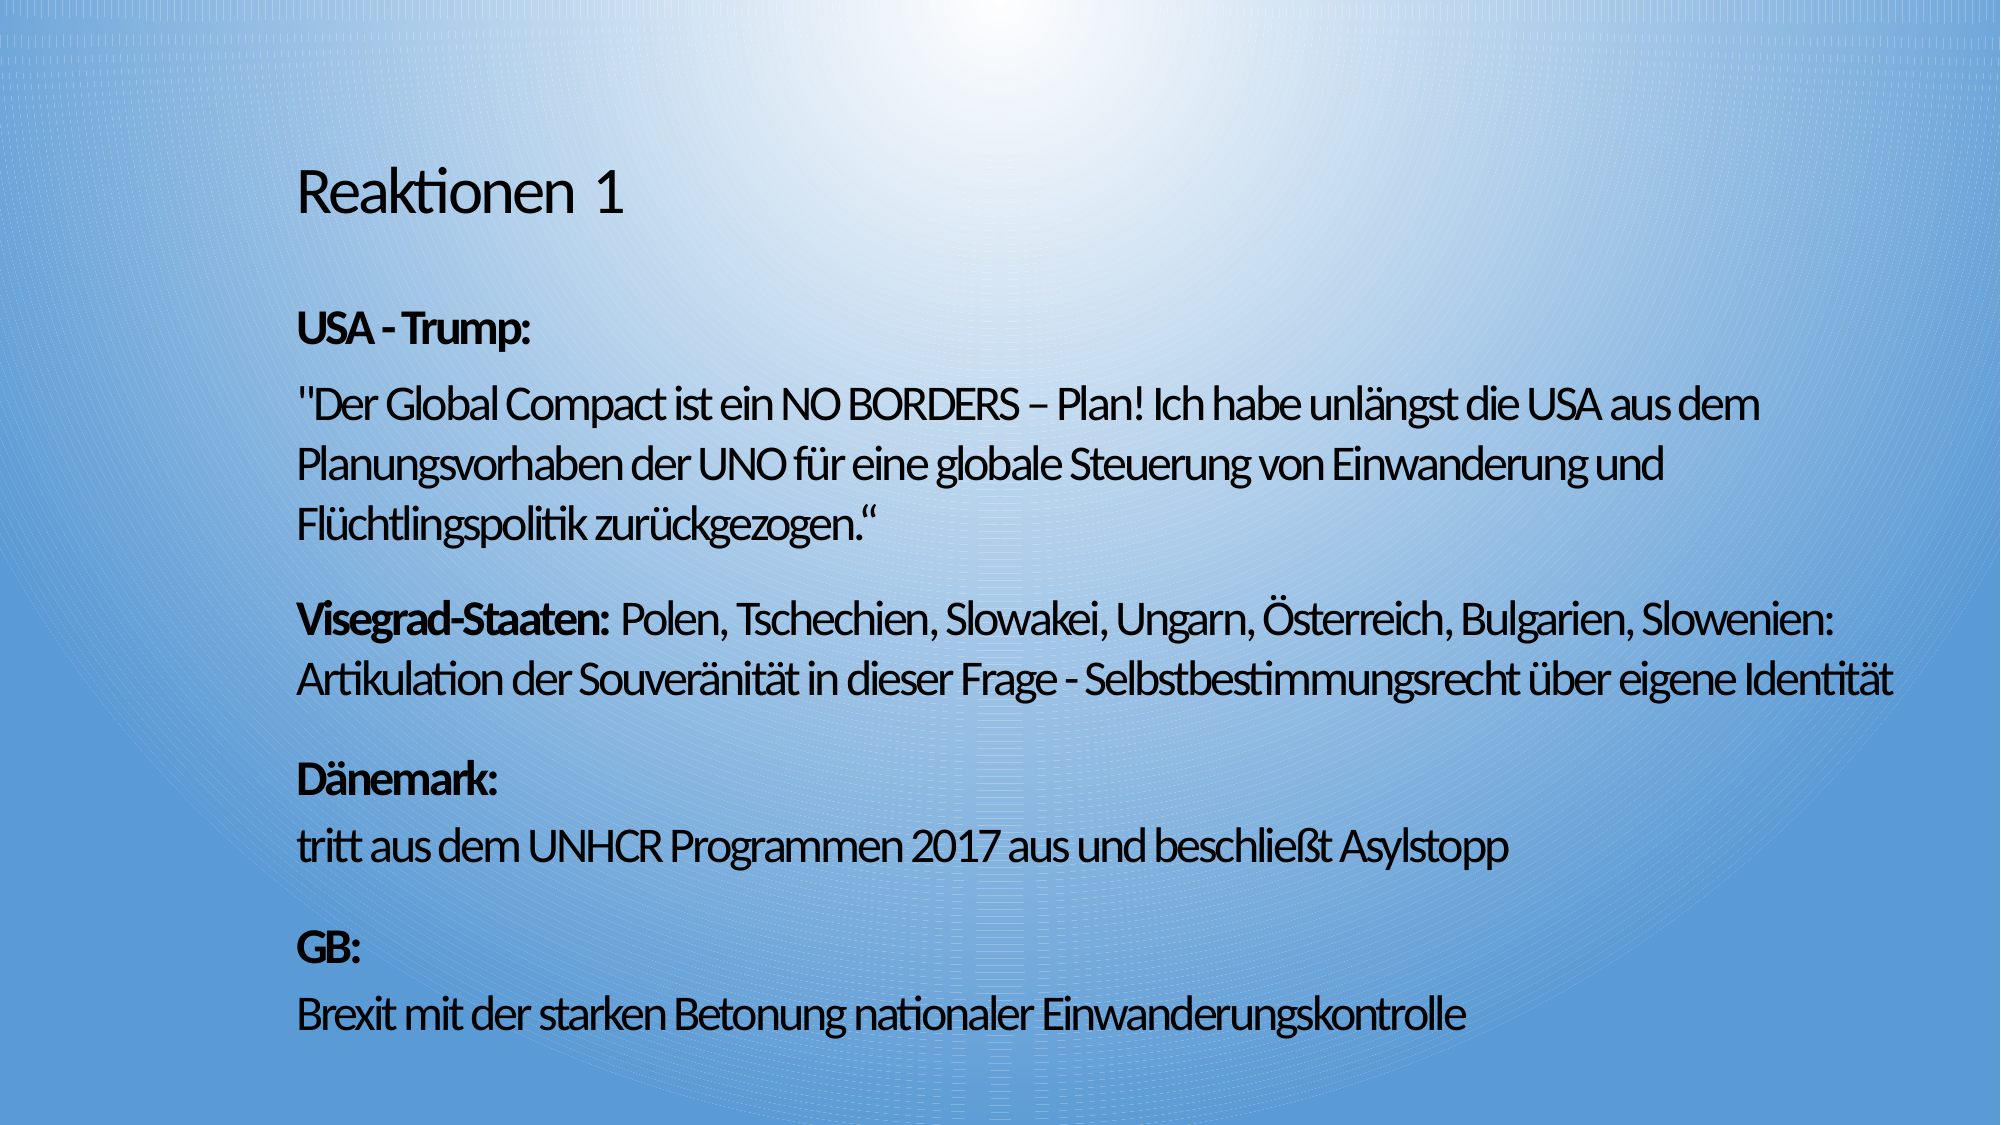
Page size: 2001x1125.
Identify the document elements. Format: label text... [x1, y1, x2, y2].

text_box USA - Trump: "Der Global Compact ist ein NO BORDERS – Plan! Ich habe unlängst die USA aus dem Planungsvorhaben der UNO für eine globale Steuerung von Einwanderung und Flüchtlingspolitik zurückgezogen.“ Visegrad-Staaten: Polen, Tschechien, Slowakei, Ungarn, Österreich, Bulgarien, Slowenien: Artikulation der Souveränität in dieser Frage - Selbstbestimmungsrecht über eigene Identität Dänemark: tritt aus dem UNHCR Programmen 2017 aus und beschließt Asylstopp GB: Brexit mit der starken Betonung nationaler Einwanderungskontrolle [294, 285, 1922, 1041]
title Reaktionen 1 [294, 89, 897, 281]
